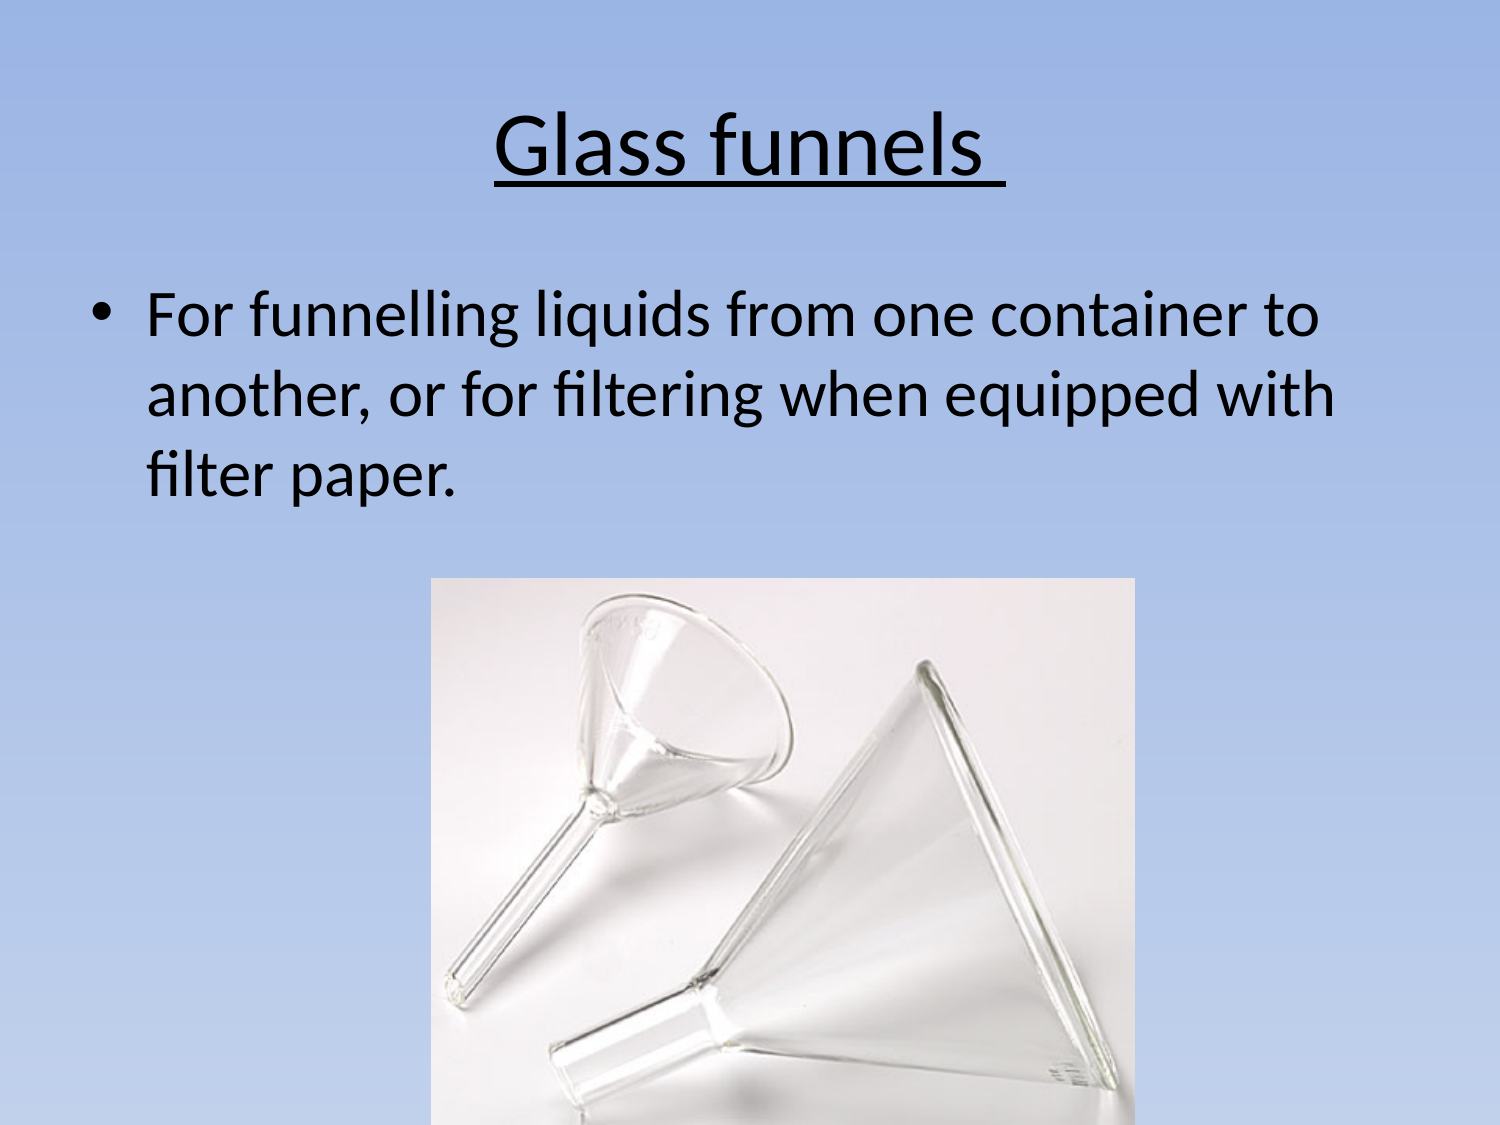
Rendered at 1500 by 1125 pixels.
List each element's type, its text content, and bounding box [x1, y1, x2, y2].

title Glass funnels [75, 45, 1425, 233]
picture [430, 577, 1135, 1125]
list For funnelling liquids from one container to another, or for filtering when equipped with filter paper. [75, 262, 1425, 1005]
